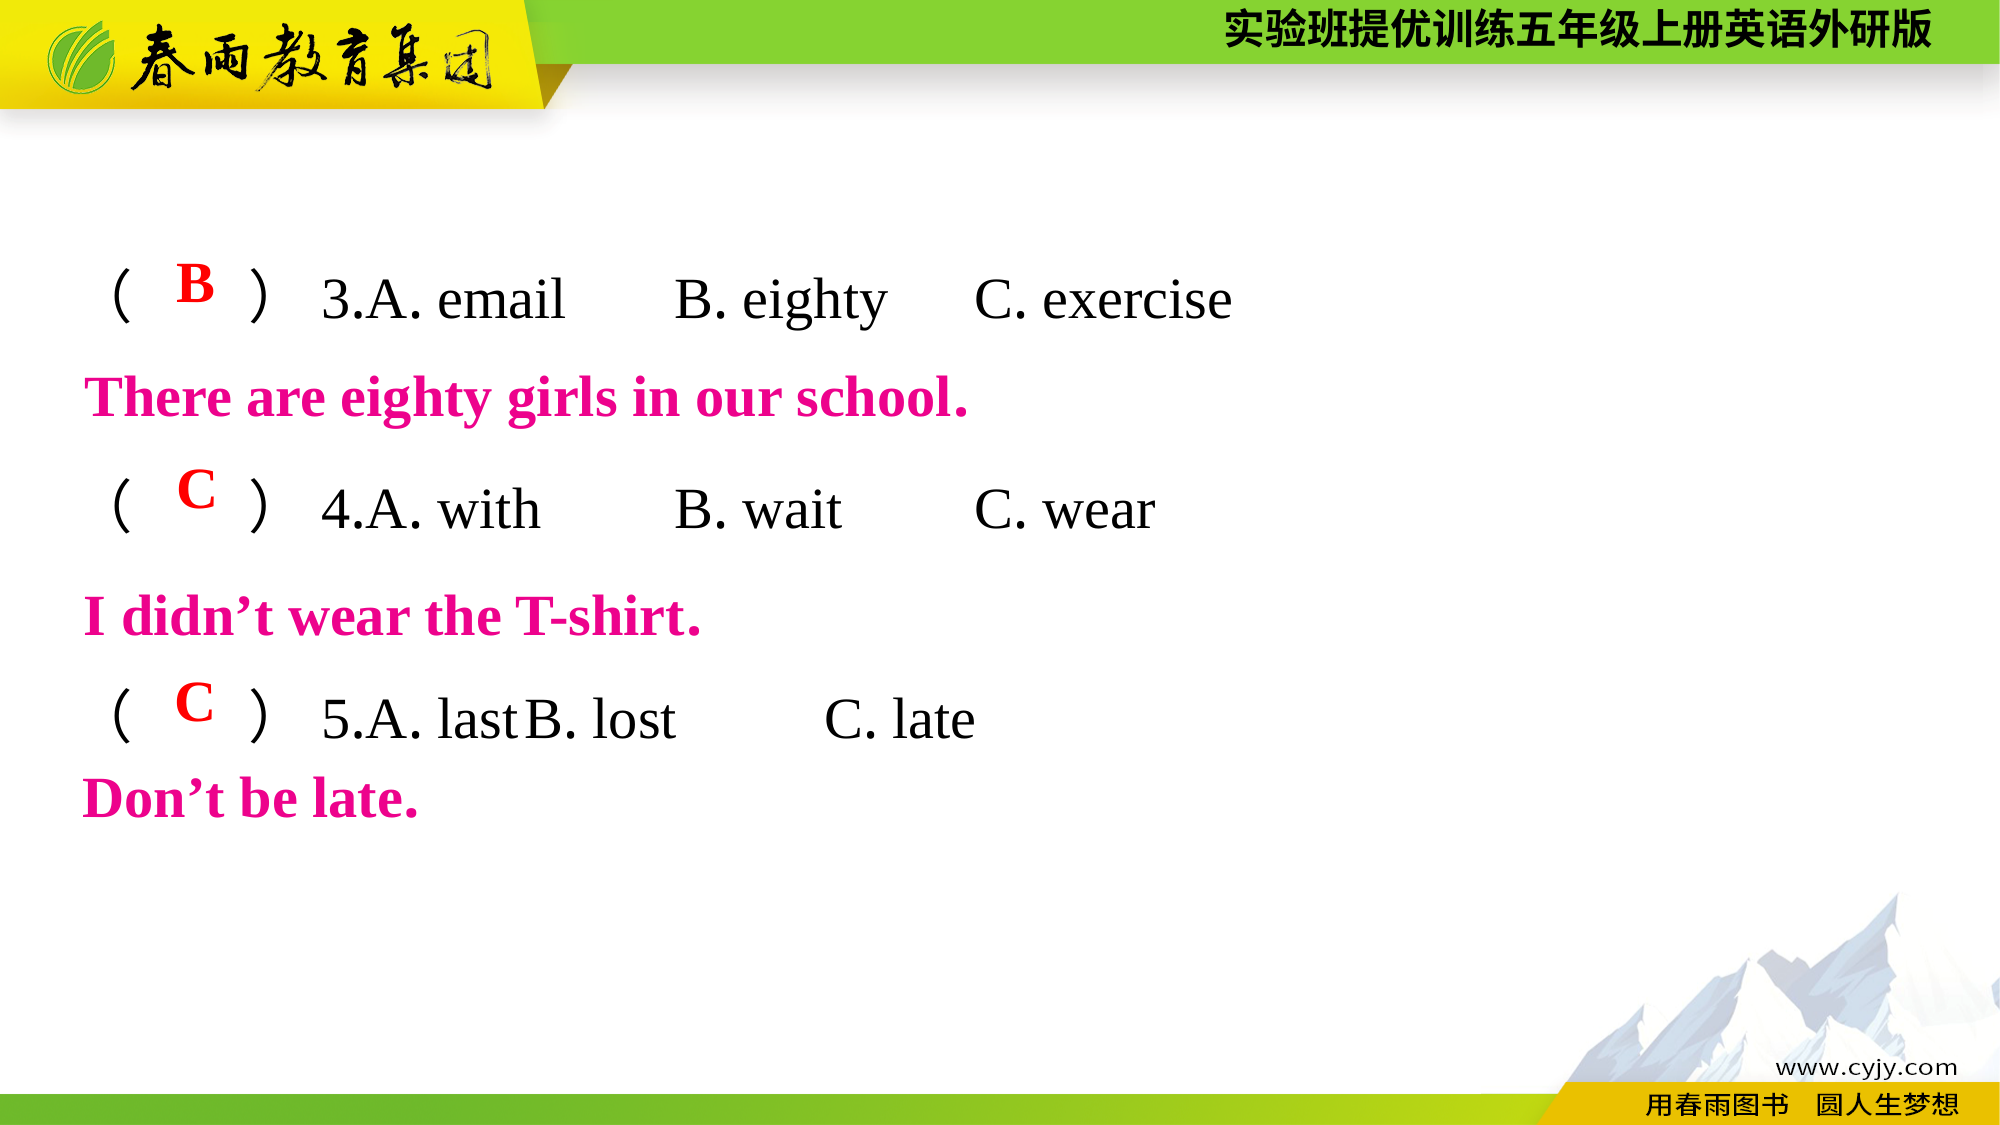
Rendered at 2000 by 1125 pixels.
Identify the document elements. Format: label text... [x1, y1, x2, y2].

text_box B [161, 236, 231, 322]
text_box I didn’t wear the T-shirt. [69, 534, 718, 655]
list （ ）3.A. email B. eighty C. exercise （ ）4.A. with B. wait C. wear （ ）5.A. last B. lost C. late [59, 218, 1944, 764]
text_box There are eighty girls in our school. [70, 315, 985, 436]
picture [0, 0, 2000, 1125]
text_box C [161, 442, 234, 528]
text_box C [160, 655, 232, 741]
text_box Don’t be late. [67, 717, 435, 837]
